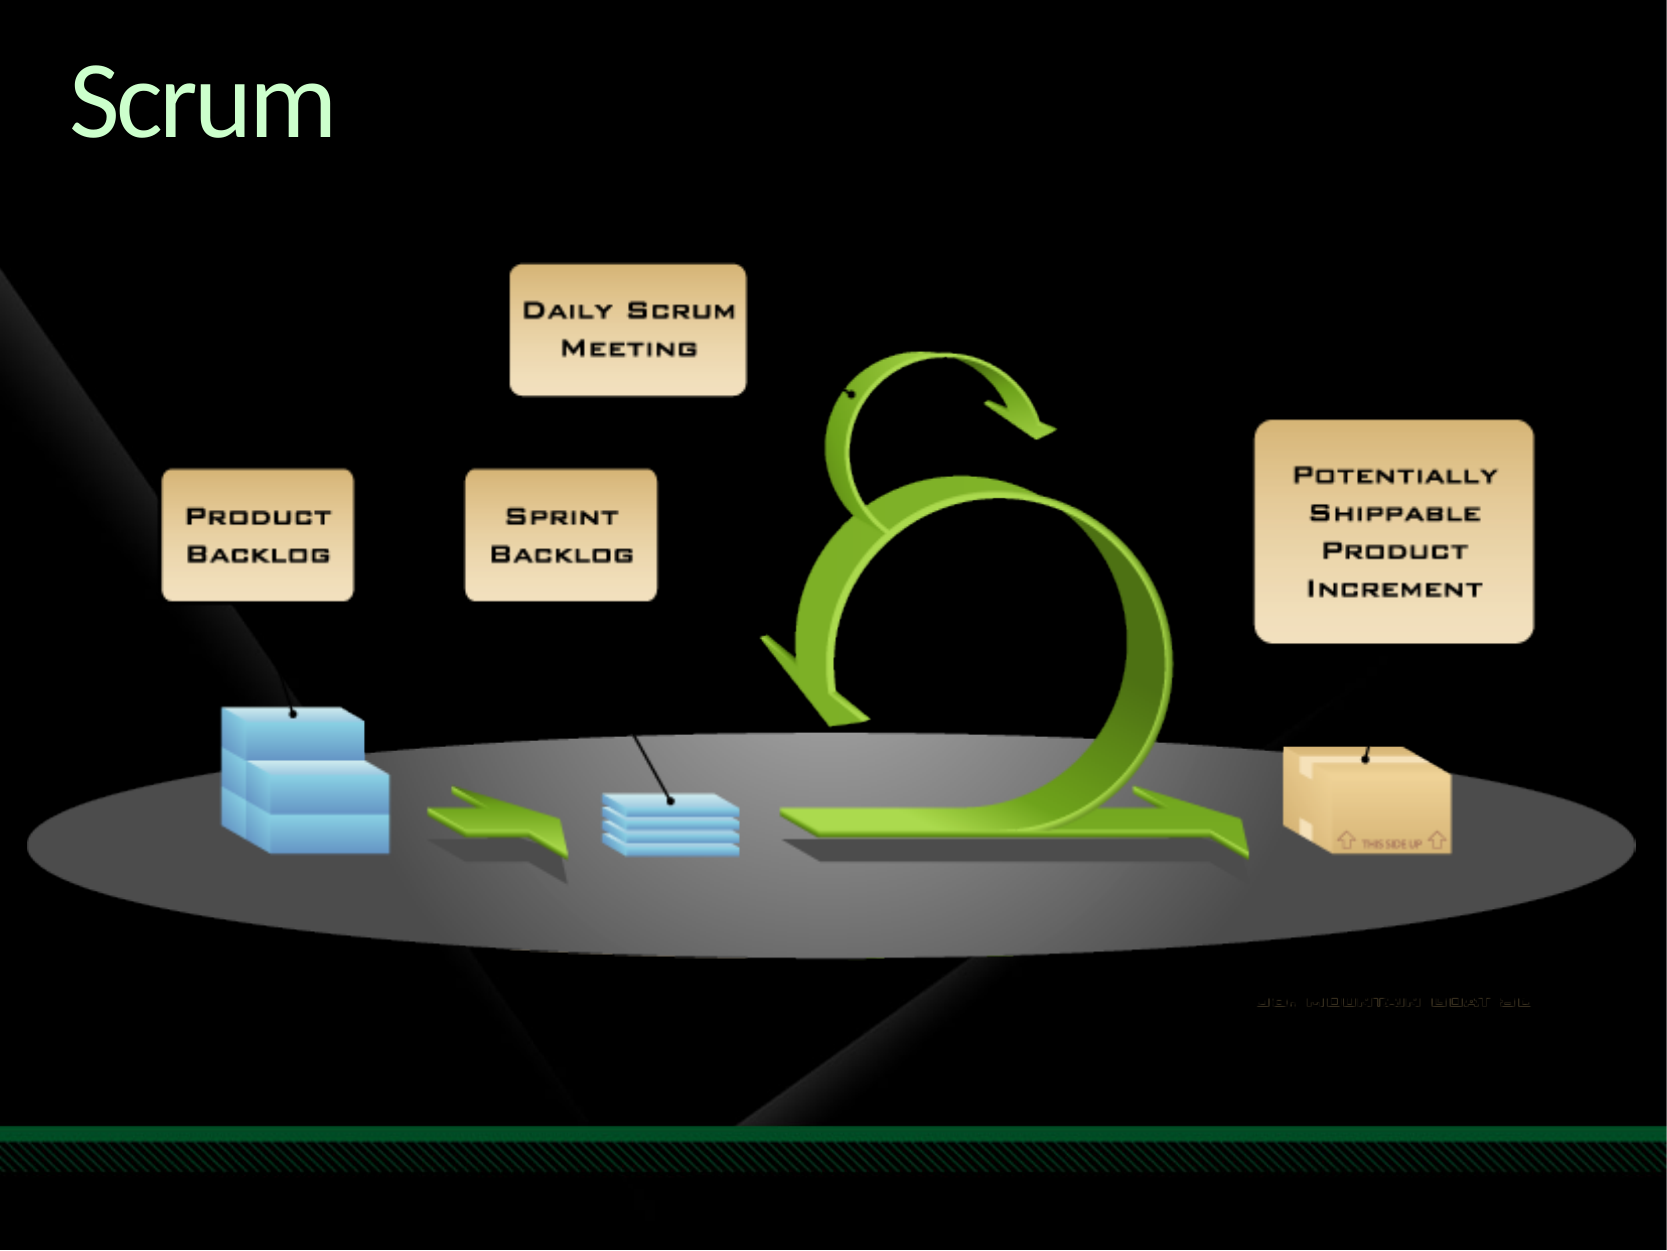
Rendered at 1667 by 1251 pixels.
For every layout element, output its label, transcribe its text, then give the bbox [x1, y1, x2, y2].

picture [0, 0, 1667, 1250]
title Scrum [69, 41, 1598, 164]
